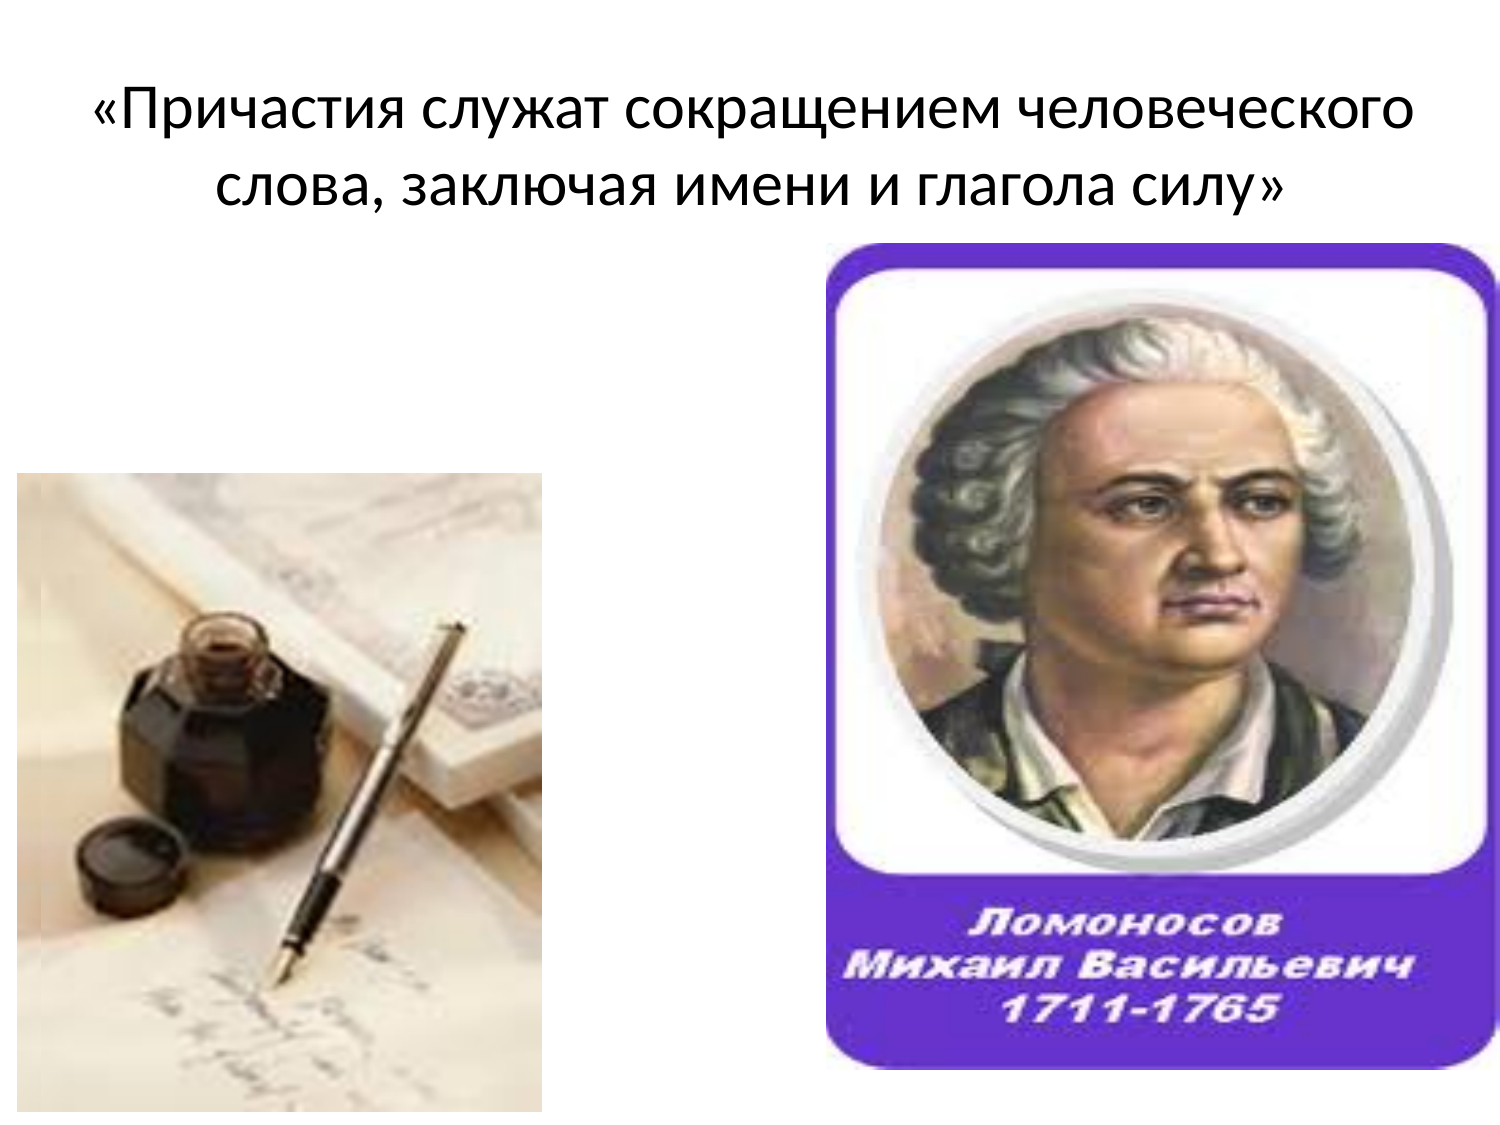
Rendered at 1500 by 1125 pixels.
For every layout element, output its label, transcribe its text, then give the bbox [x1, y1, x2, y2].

title «Причастия служат сокращением человеческого слова, заключая имени и глагола силу» [64, 54, 1440, 228]
picture [17, 473, 542, 1112]
picture [826, 243, 1500, 1071]
